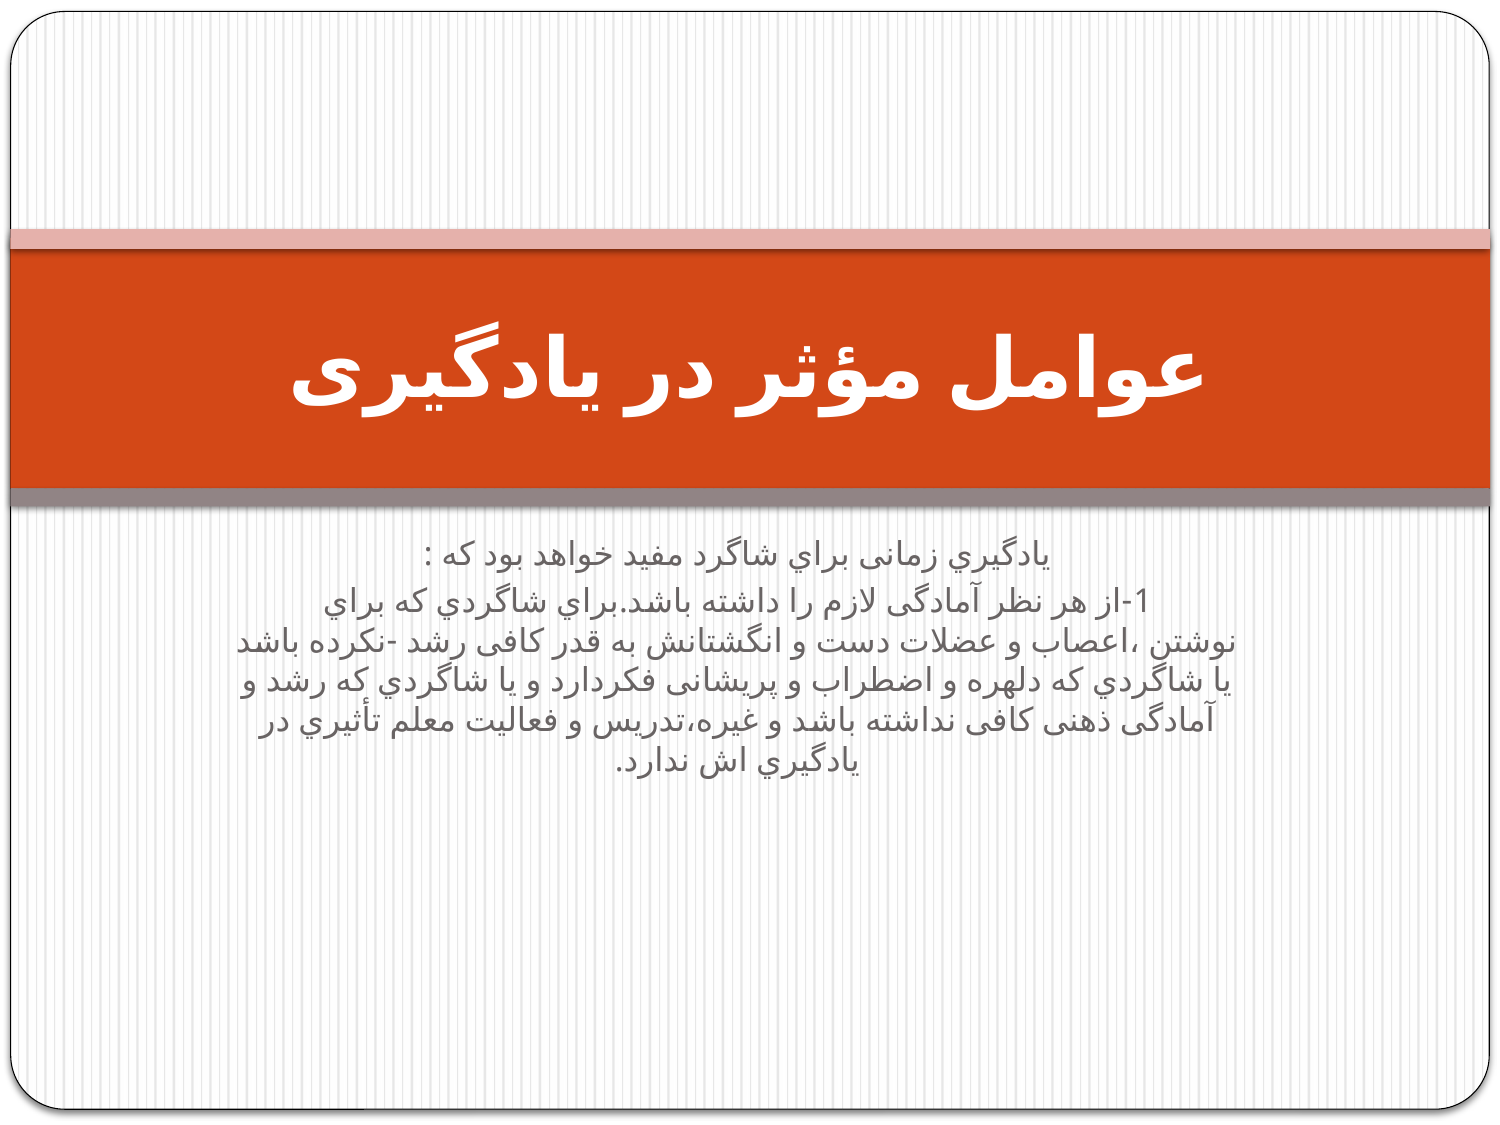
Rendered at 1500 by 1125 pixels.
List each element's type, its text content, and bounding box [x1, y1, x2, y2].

subtitle یادگیري زمانی براي شاگرد مفید خواهد بود که : 1-از هر نظر آمادگی لازم را داشته باشد.براي شاگردي که براي نوشتن ،اعصاب و عضلات دست و انگشتانش به قدر کافی رشد -نکرده باشد یا شاگردي که دلهره و اضطراب و پریشانی فکردارد و یا شاگردي که رشد و آمادگی ذهنی کافی نداشته باشد و غیره،تدریس و فعالیت معلم تأثیري در یادگیري اش ندارد. [212, 525, 1263, 788]
title عوامل مؤثر در یادگیری [75, 247, 1425, 489]
